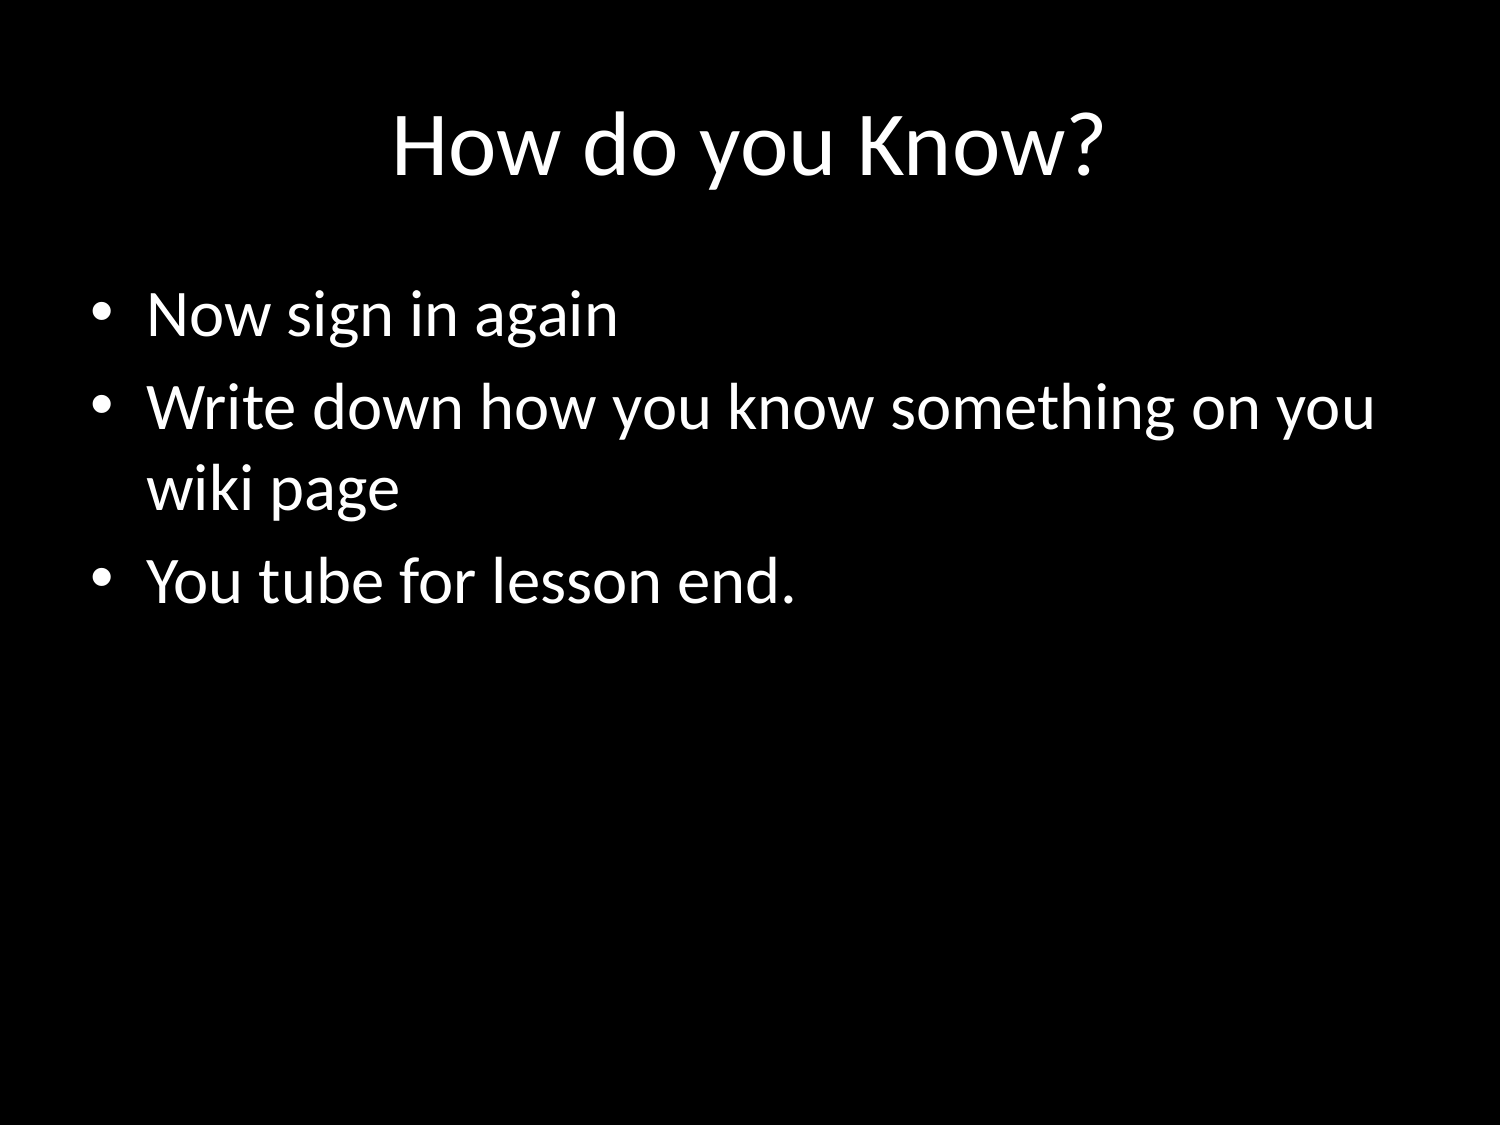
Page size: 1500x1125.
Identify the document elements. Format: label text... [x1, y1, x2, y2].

title How do you Know? [75, 45, 1425, 233]
list Now sign in again Write down how you know something on you wiki page You tube for lesson end. [75, 262, 1425, 1005]
